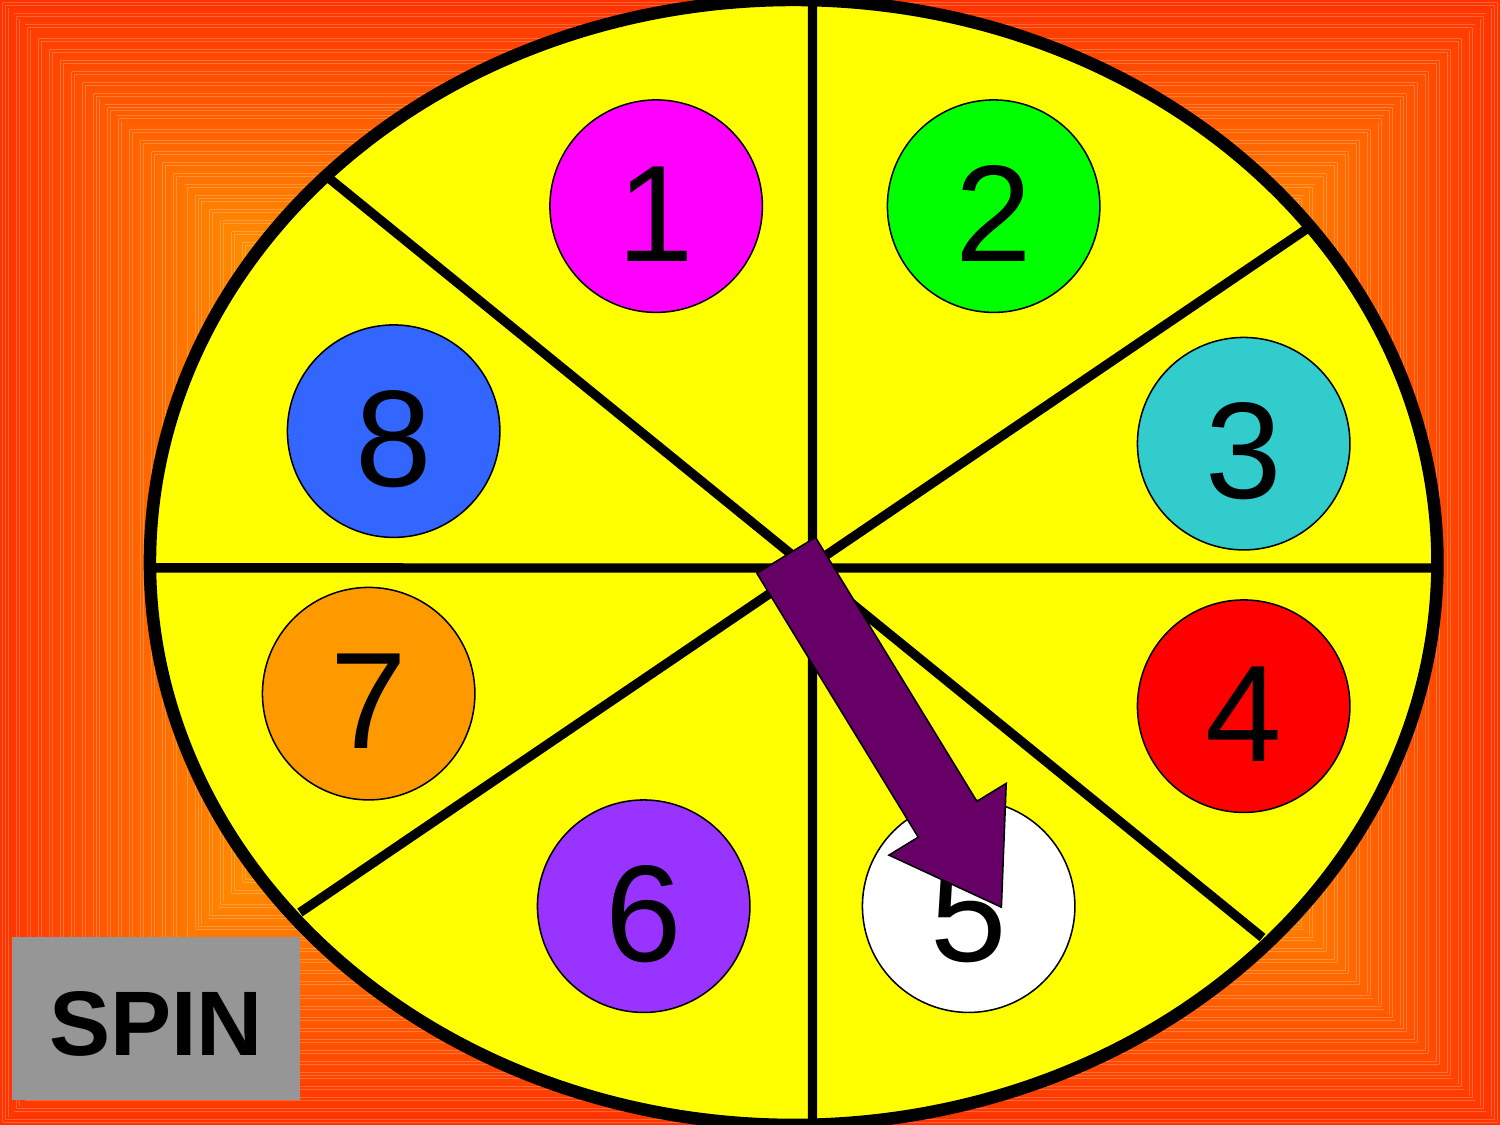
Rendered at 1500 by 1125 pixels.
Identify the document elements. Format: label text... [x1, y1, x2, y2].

text_box [813, 0, 1438, 567]
text_box SPIN [12, 937, 300, 1100]
text_box 5 [862, 806, 1075, 1013]
text_box 8 [287, 324, 500, 538]
text_box 4 [1137, 599, 1350, 813]
text_box 6 [537, 799, 750, 1013]
text_box [149, 0, 812, 1125]
text_box 2 [887, 99, 1100, 313]
text_box [813, 568, 1438, 1125]
text_box 7 [262, 587, 475, 800]
text_box 1 [549, 99, 763, 313]
text_box 3 [1137, 337, 1350, 550]
text_box [756, 537, 1007, 908]
